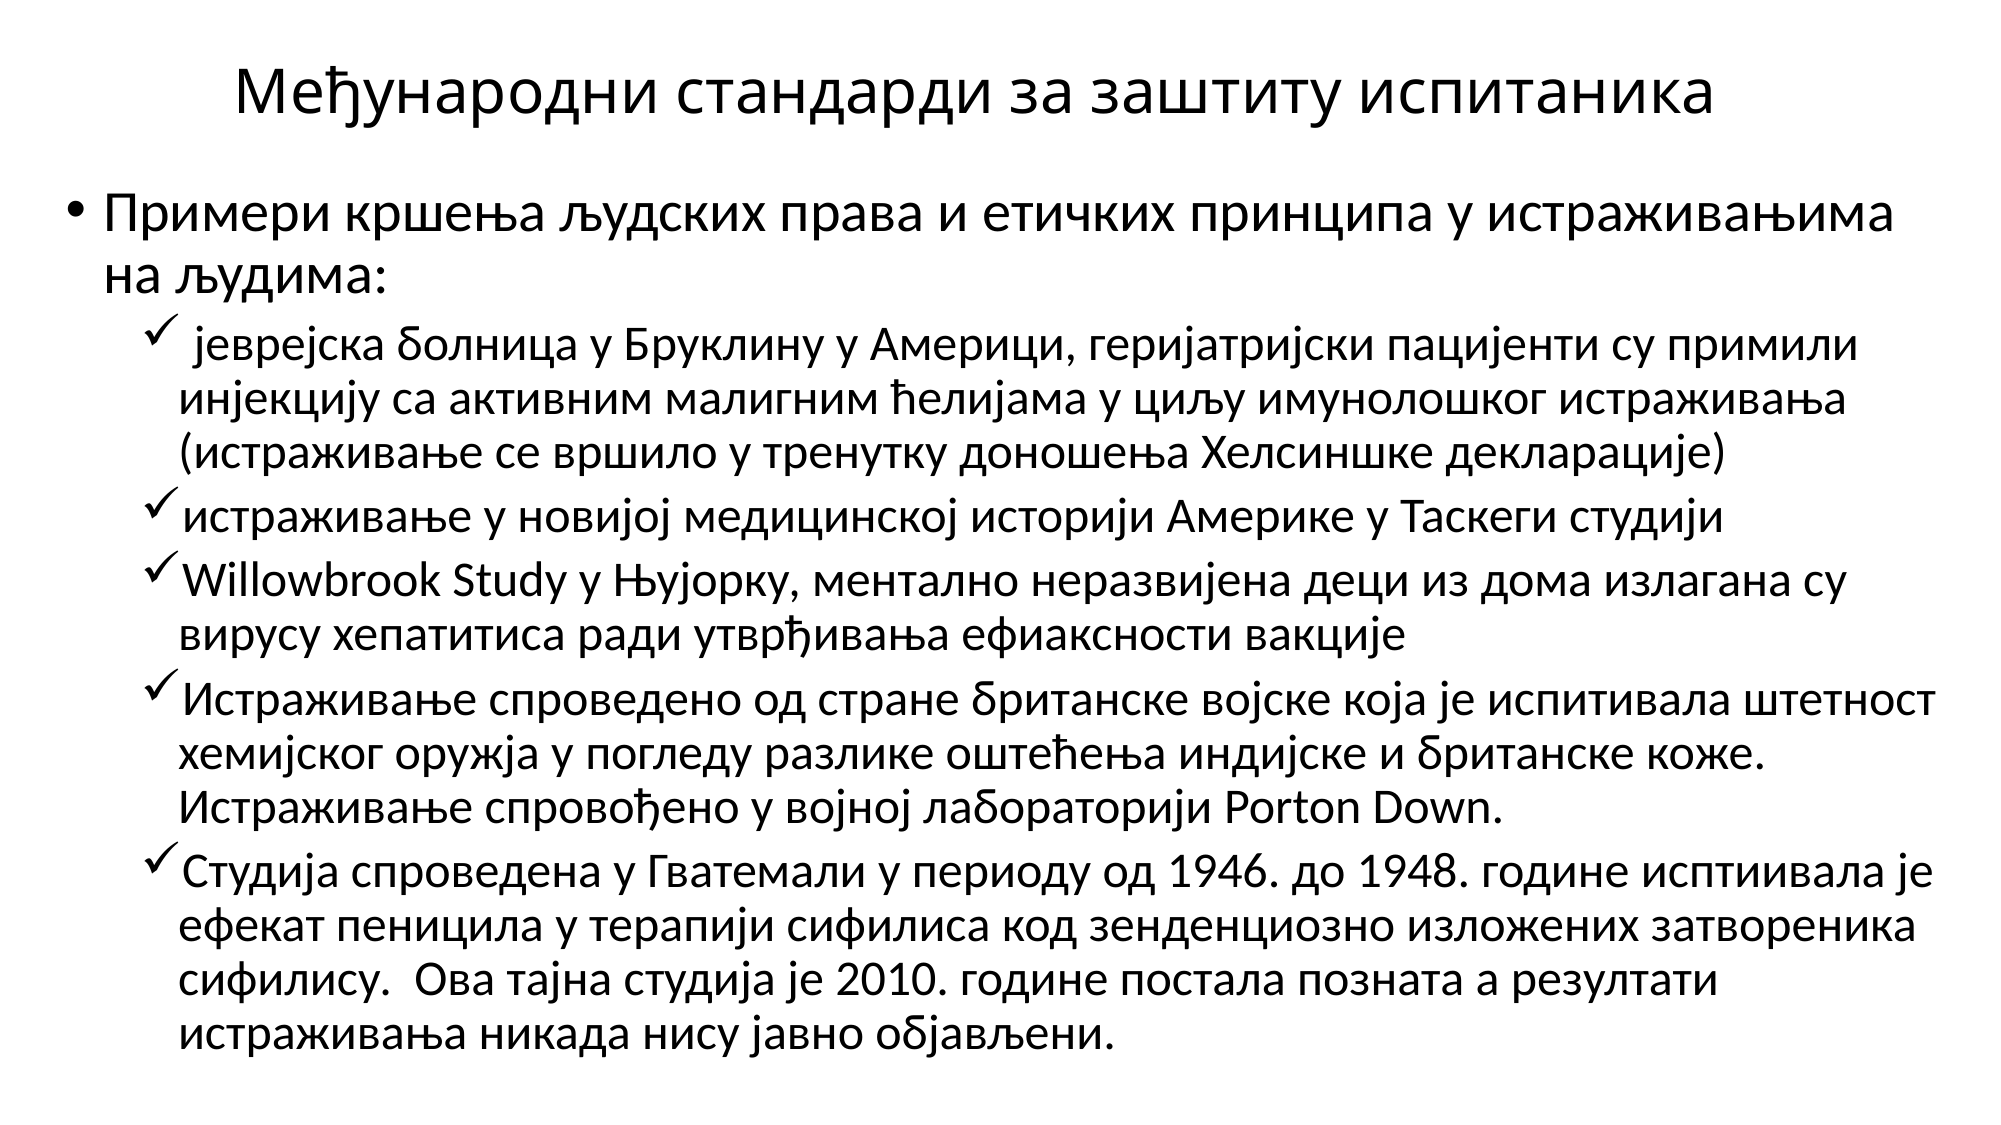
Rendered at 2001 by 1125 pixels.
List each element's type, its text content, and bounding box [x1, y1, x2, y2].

title Међународни стандарди за заштиту испитаника [137, 52, 1863, 136]
list Примери кршења људских права и етичких принципа у истраживањима на људима: јеврејска болница у Бруклину у Америци, геријатријски пацијенти су примили инјекцију са активним малигним ћелијама у циљу имунолошког истраживања (истраживање се вршило у тренутку доношења Хелсиншке декларације) истраживање у новијој медицинској историји Америке у Таскеги студији Willowbrook Study у Њујорку, ментално неразвијена деци из дома излагана су вирусу хепатитиса ради утврђивања ефиаксности вакције Истраживање спроведено од стране британске војске која је испитивала штетност хемијског оружја у погледу разлике оштећења индијске и британске коже. Истраживање спровођено у војној лабораторији Porton Down. Студија спроведена у Гватемали у периоду од 1946. до 1948. године исптиивала је ефекат пеницила у терапији сифилиса код зенденциозно изложених затвореника сифилису. Ова тајна студија је 2010. године постала позната а резултати истраживања никада нису јавно објављени. [50, 173, 1953, 1091]
